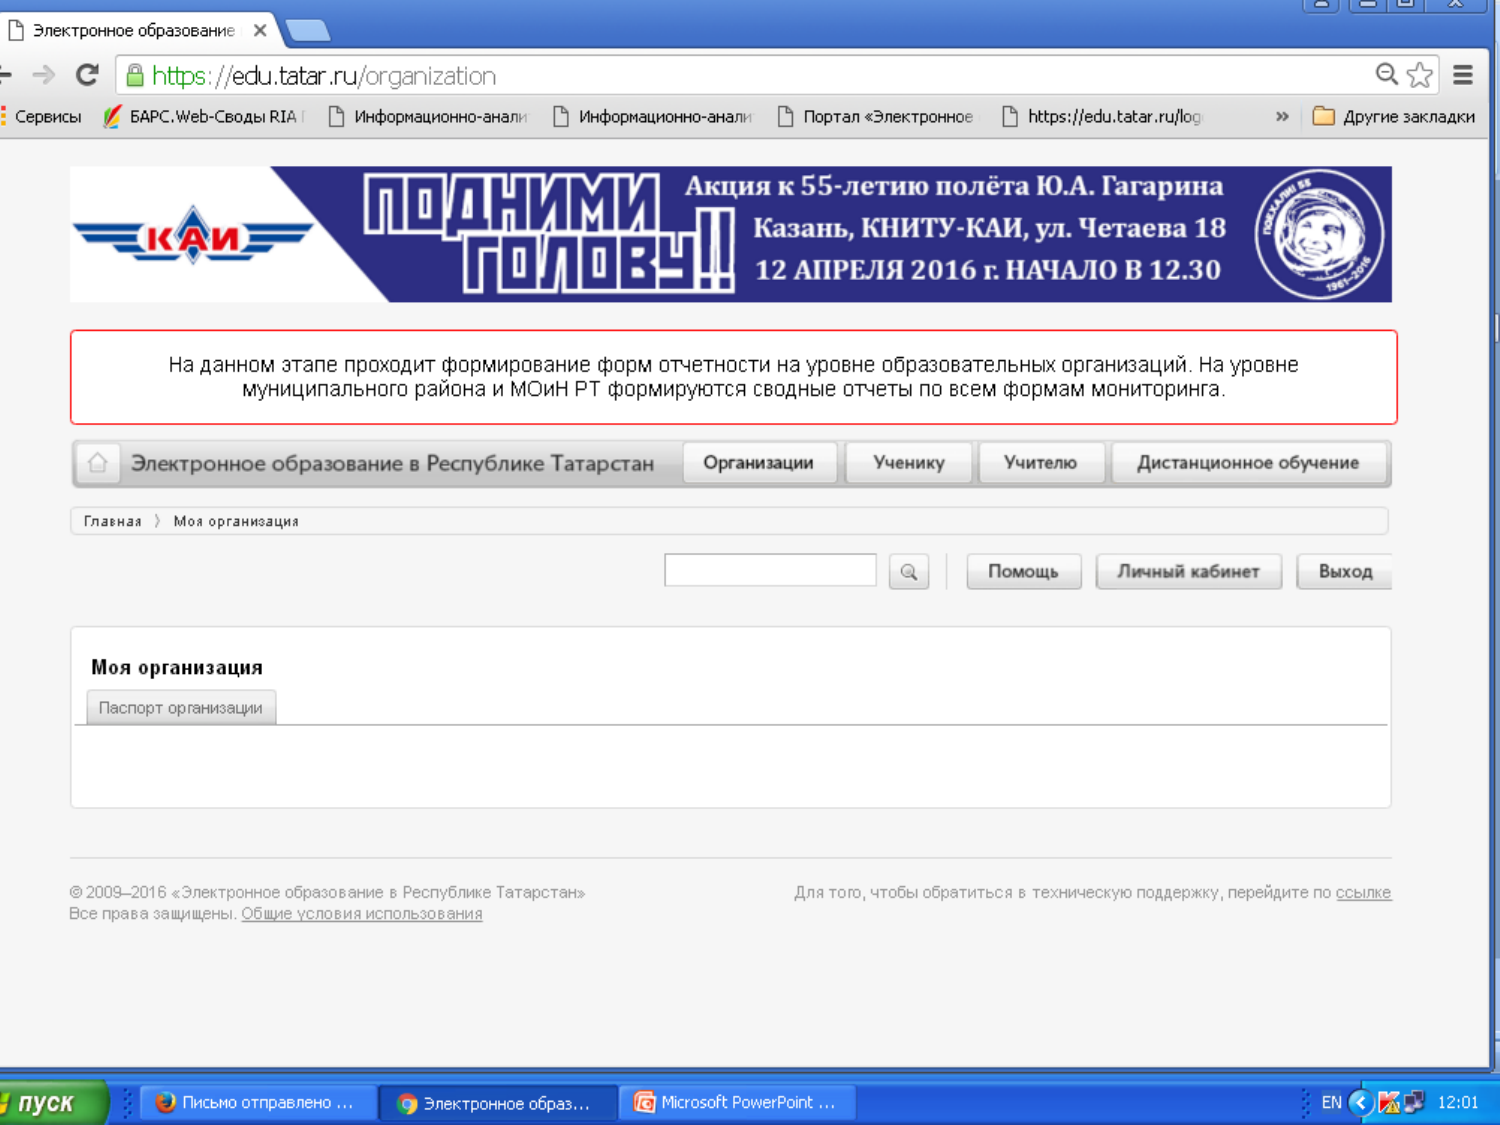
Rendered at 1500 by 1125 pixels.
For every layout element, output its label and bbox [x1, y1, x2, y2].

list [0, 0, 1500, 1125]
